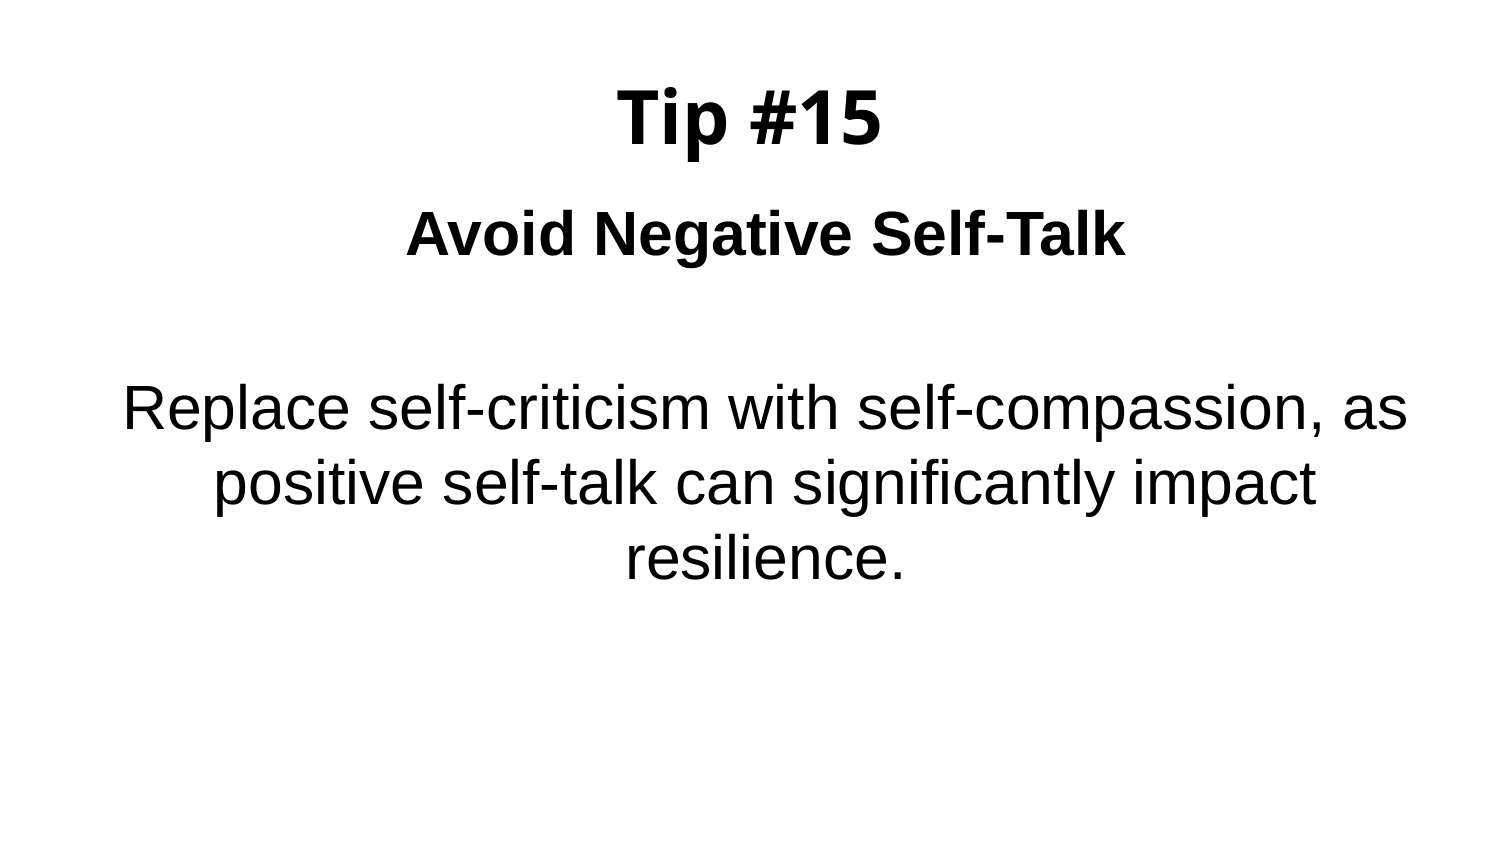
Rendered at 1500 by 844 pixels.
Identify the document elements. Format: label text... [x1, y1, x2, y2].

list Avoid Negative Self-Talk Replace self-criticism with self-compassion, as positive self-talk can significantly impact resilience. [91, 90, 1442, 805]
title Tip #15 [75, 33, 1425, 175]
